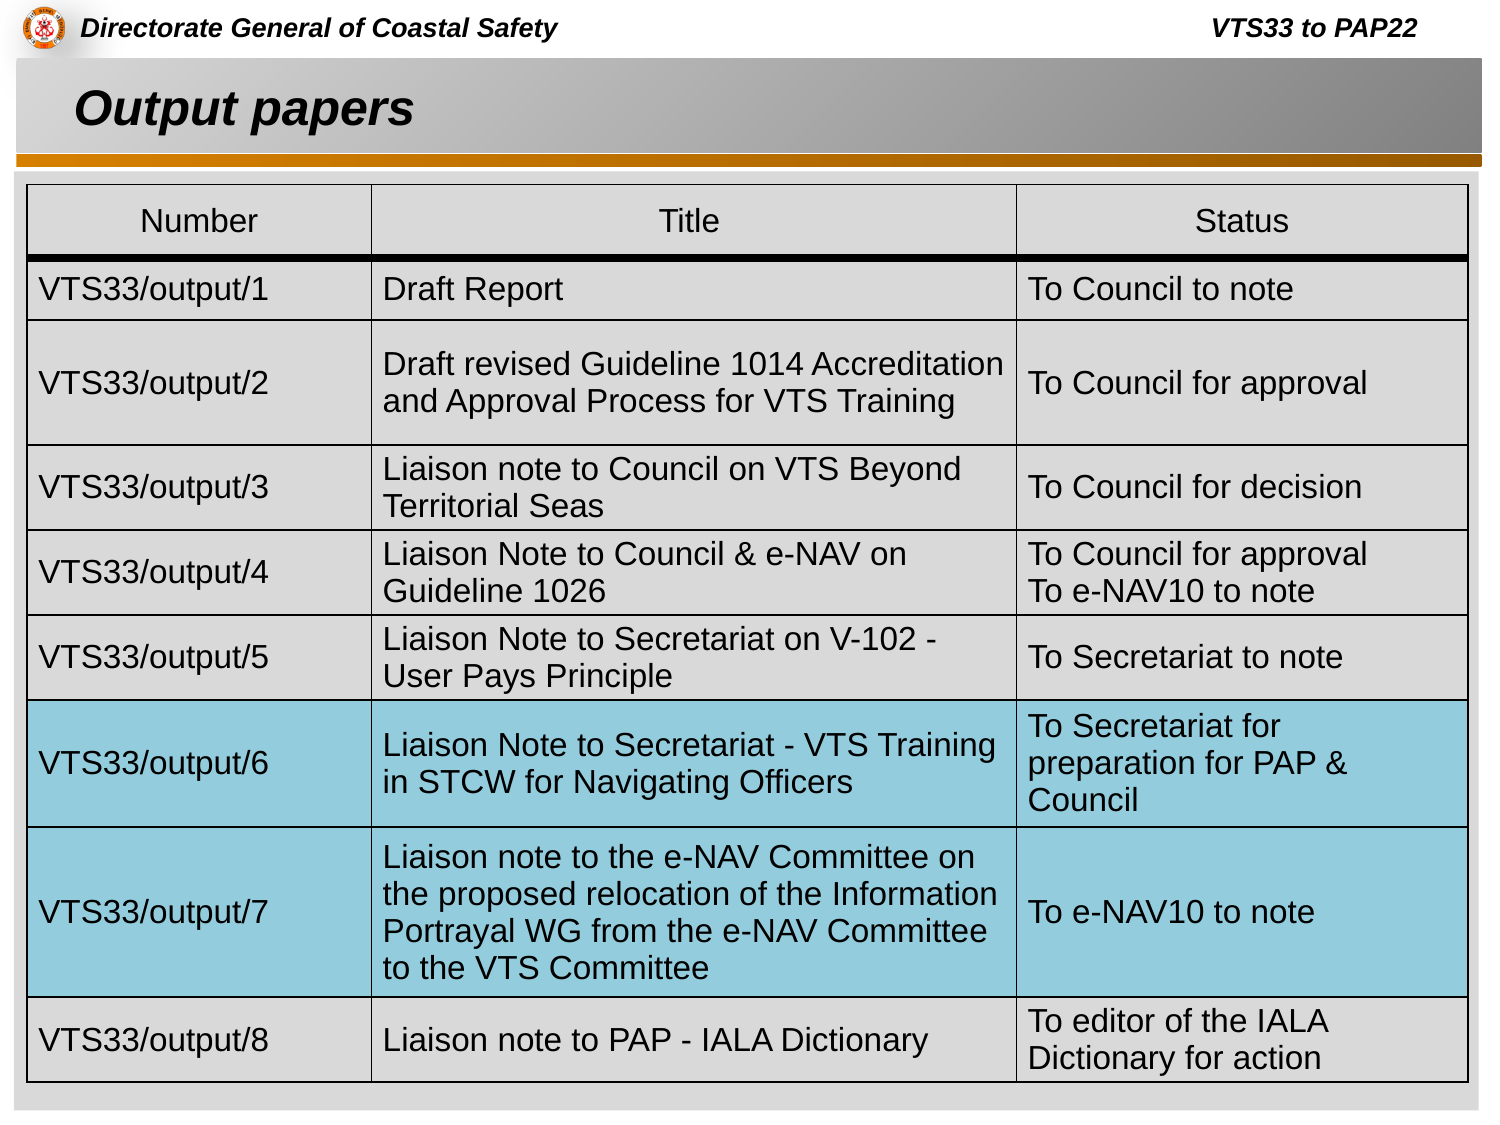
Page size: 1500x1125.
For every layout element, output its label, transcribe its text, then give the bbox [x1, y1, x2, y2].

table_cell Liaison note to Council on VTS Beyond Territorial Seas [372, 446, 1016, 529]
picture [23, 6, 65, 49]
table_header Status [1017, 185, 1467, 254]
table_cell VTS33/output/4 [28, 531, 371, 614]
table_cell Draft revised Guideline 1014 Accreditation and Approval Process for VTS Training [372, 321, 1016, 444]
table_cell To Council for decision [1017, 446, 1467, 529]
table_header Number [28, 185, 371, 254]
table_cell VTS33/output/5 [28, 616, 371, 699]
table_cell Liaison note to the e-NAV Committee on the proposed relocation of the Information Portrayal WG from the e-NAV Committee to the VTS Committee [372, 828, 1016, 996]
table_cell VTS33/output/3 [28, 446, 371, 529]
table_cell VTS33/output/2 [28, 321, 371, 444]
table_cell Liaison Note to Secretariat on V-102 - User Pays Principle [372, 616, 1016, 699]
table_cell To Secretariat for preparation for PAP & Council [1017, 701, 1467, 826]
table_cell To Council to note [1017, 262, 1467, 319]
title Output papers [16, 58, 1482, 153]
table_cell Liaison Note to Council & e-NAV on Guideline 1026 [372, 531, 1016, 614]
table_cell VTS33/output/6 [28, 701, 371, 826]
table_cell Liaison Note to Secretariat - VTS Training in STCW for Navigating Officers [372, 701, 1016, 826]
table_cell Draft Report [372, 262, 1016, 319]
table_cell To Secretariat to note [1017, 616, 1467, 699]
table_cell To e-NAV10 to note [1017, 828, 1467, 996]
table_cell To Council for approval To e-NAV10 to note [1017, 531, 1467, 614]
table_cell Liaison note to PAP - IALA Dictionary [372, 998, 1016, 1081]
table_cell VTS33/output/8 [28, 998, 371, 1081]
table_cell To Council for approval [1017, 321, 1467, 444]
table_cell VTS33/output/1 [28, 262, 371, 319]
table_header Title [372, 185, 1016, 254]
table_cell To editor of the IALA Dictionary for action [1017, 998, 1467, 1081]
table_cell VTS33/output/7 [28, 828, 371, 996]
